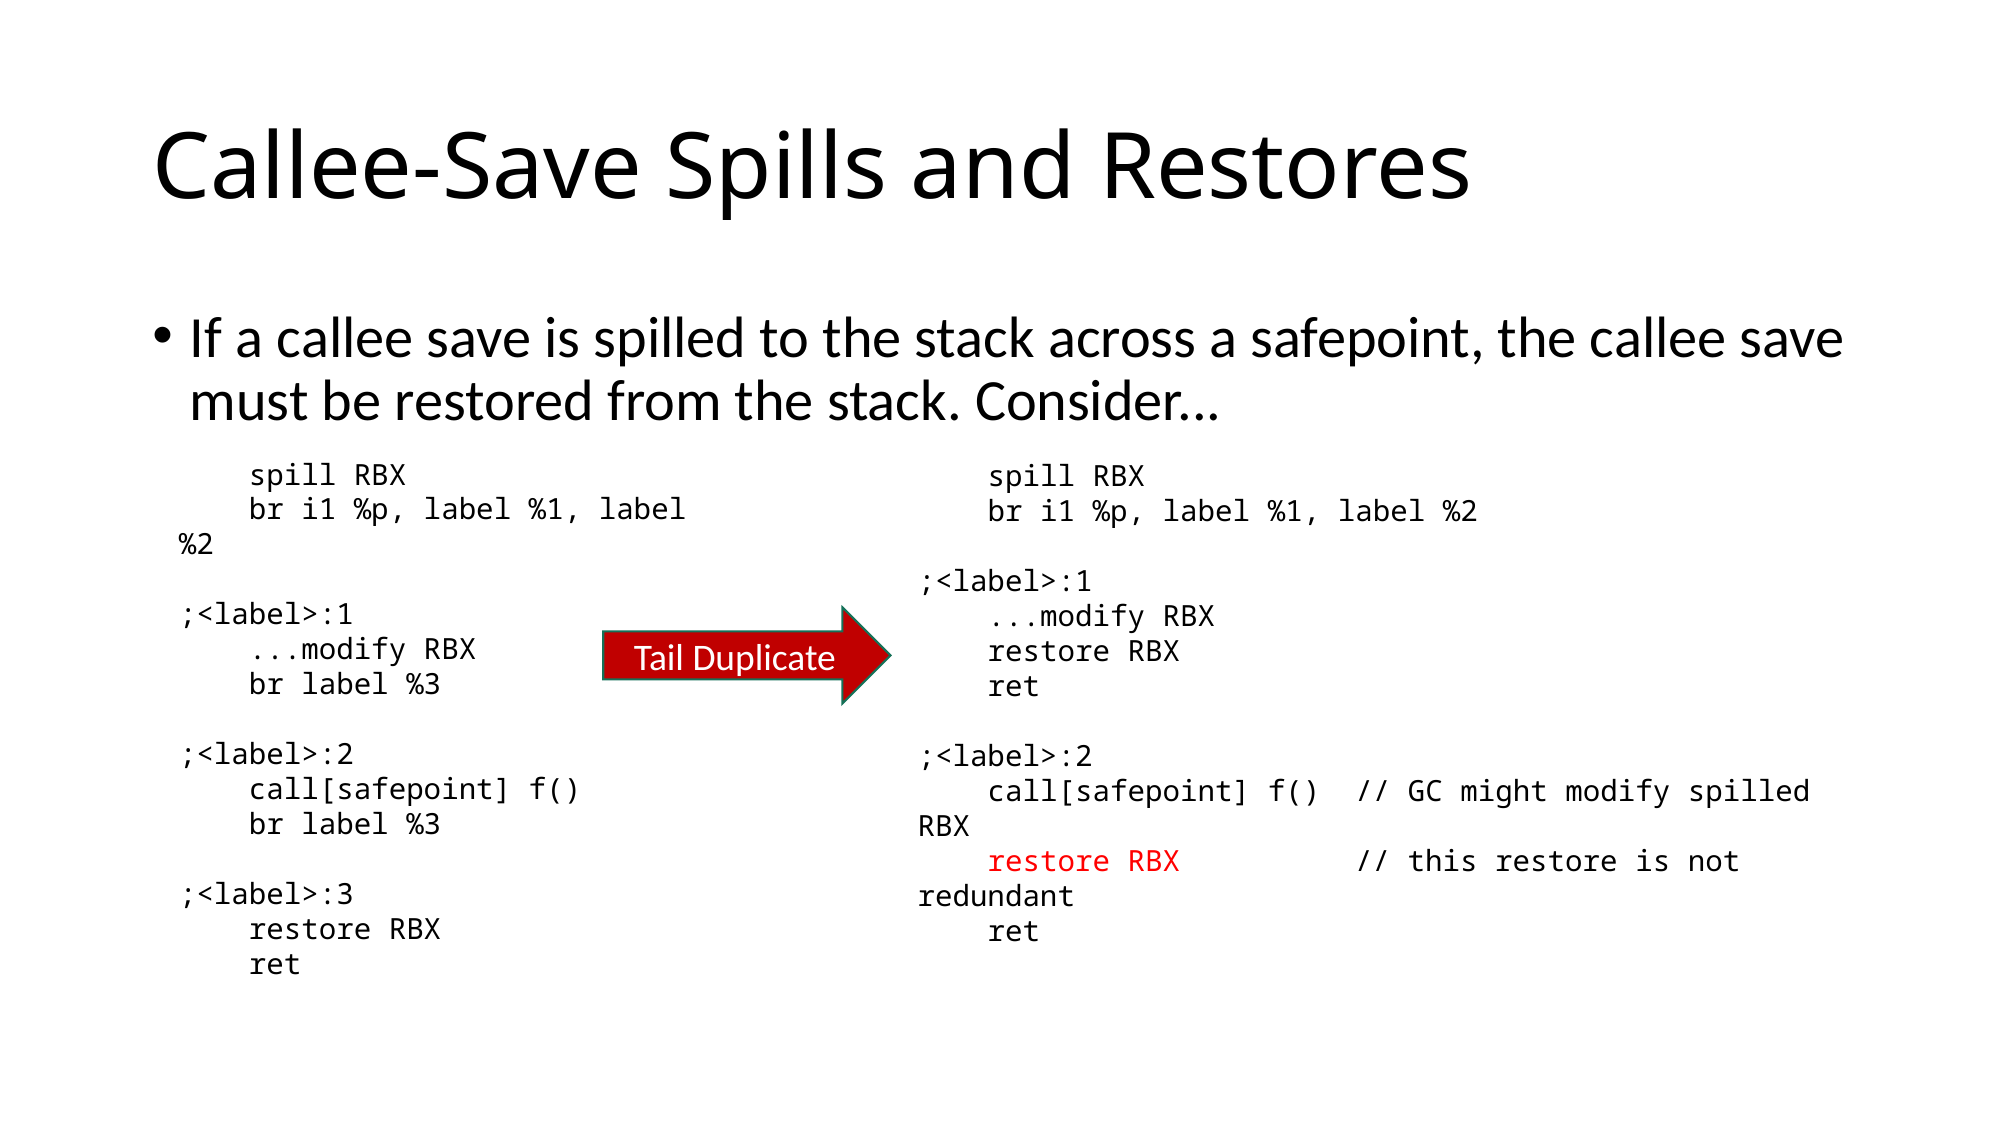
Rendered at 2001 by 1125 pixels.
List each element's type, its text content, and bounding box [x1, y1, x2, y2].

text_box Tail Duplicate [602, 604, 892, 707]
title Callee-Save Spills and Restores [137, 59, 1863, 278]
text_box spill RBX br i1 %p, label %1, label %2 ;<label>:1 ...modify RBX restore RBX ret ;<label>:2 call[safepoint] f() // GC might modify spilled RBX restore RBX // this restore is not redundant ret [903, 449, 1874, 955]
list If a callee save is spilled to the stack across a safepoint, the callee save must be restored from the stack. Consider... [137, 299, 1863, 449]
text_box spill RBX br i1 %p, label %1, label %2 ;<label>:1 ...modify RBX br label %3 ;<label>:2 call[safepoint] f() br label %3 ;<label>:3 restore RBX ret [164, 448, 721, 988]
